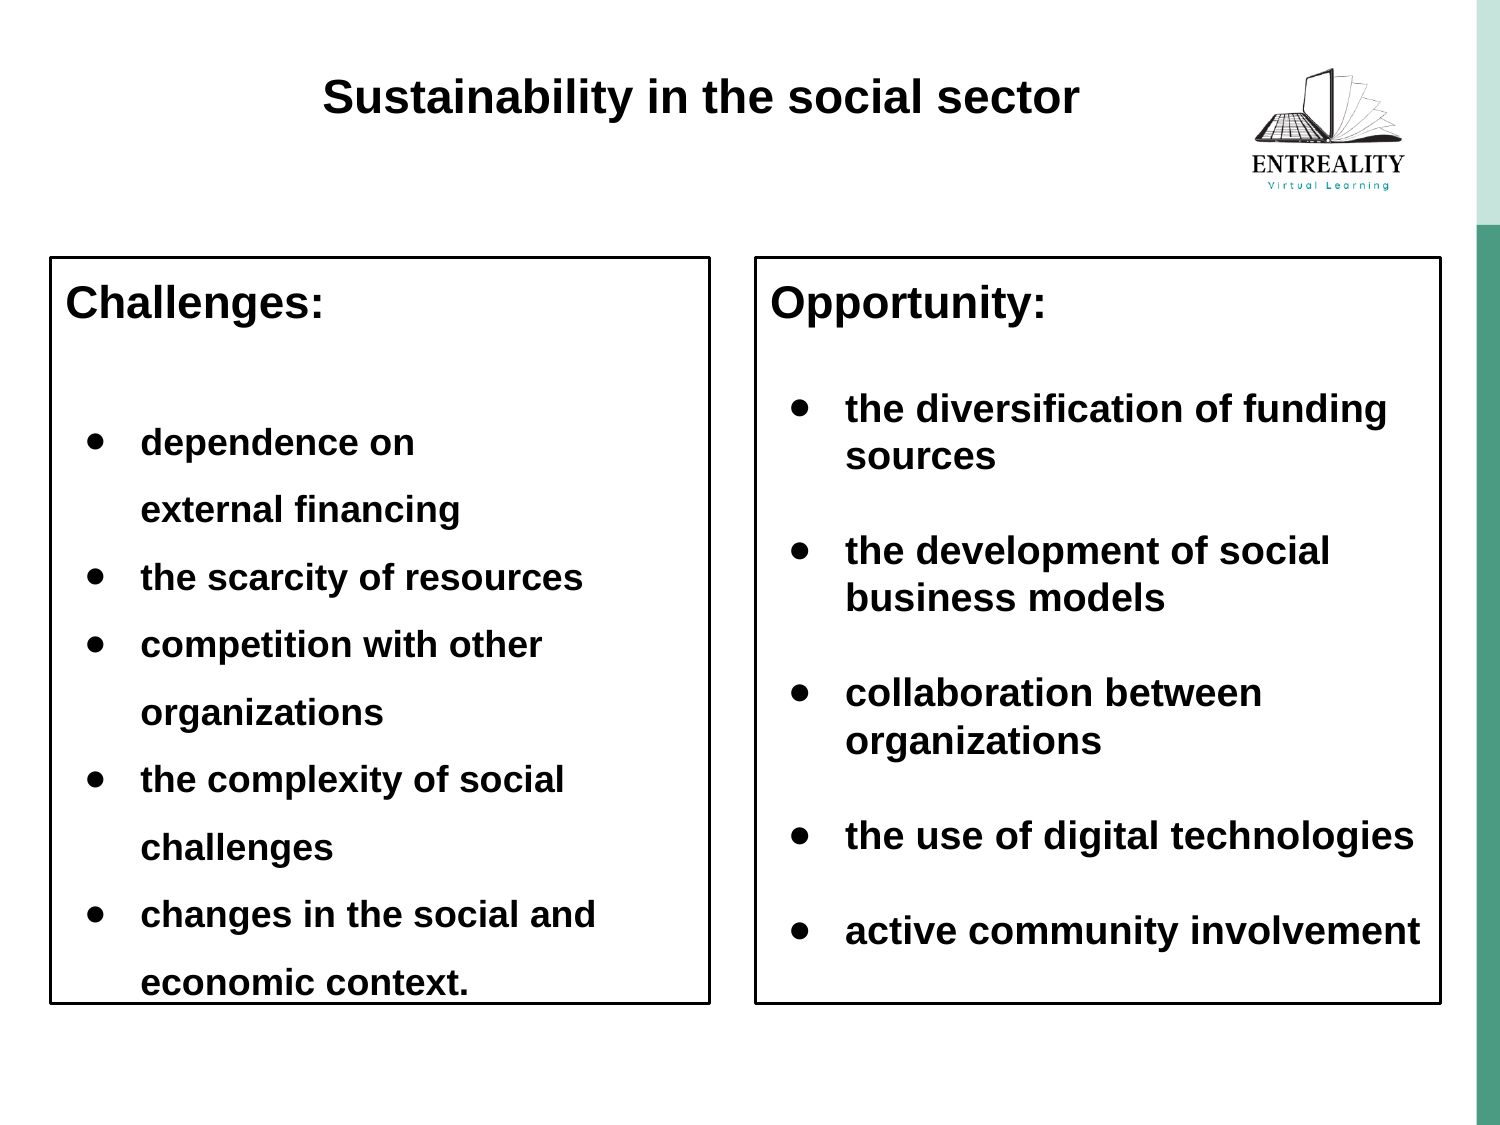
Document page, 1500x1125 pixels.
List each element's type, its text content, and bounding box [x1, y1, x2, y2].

text_box Challenges: dependence on external financing the scarcity of resources competition with other organizations the complexity of social challenges changes in the social and economic context. [50, 257, 710, 1004]
list Sustainability in the social sector [307, 58, 1154, 179]
picture [1198, 0, 1458, 259]
text_box Opportunity: the diversification of funding sources the development of social business models collaboration between organizations the use of digital technologies active community involvement [755, 257, 1441, 1004]
